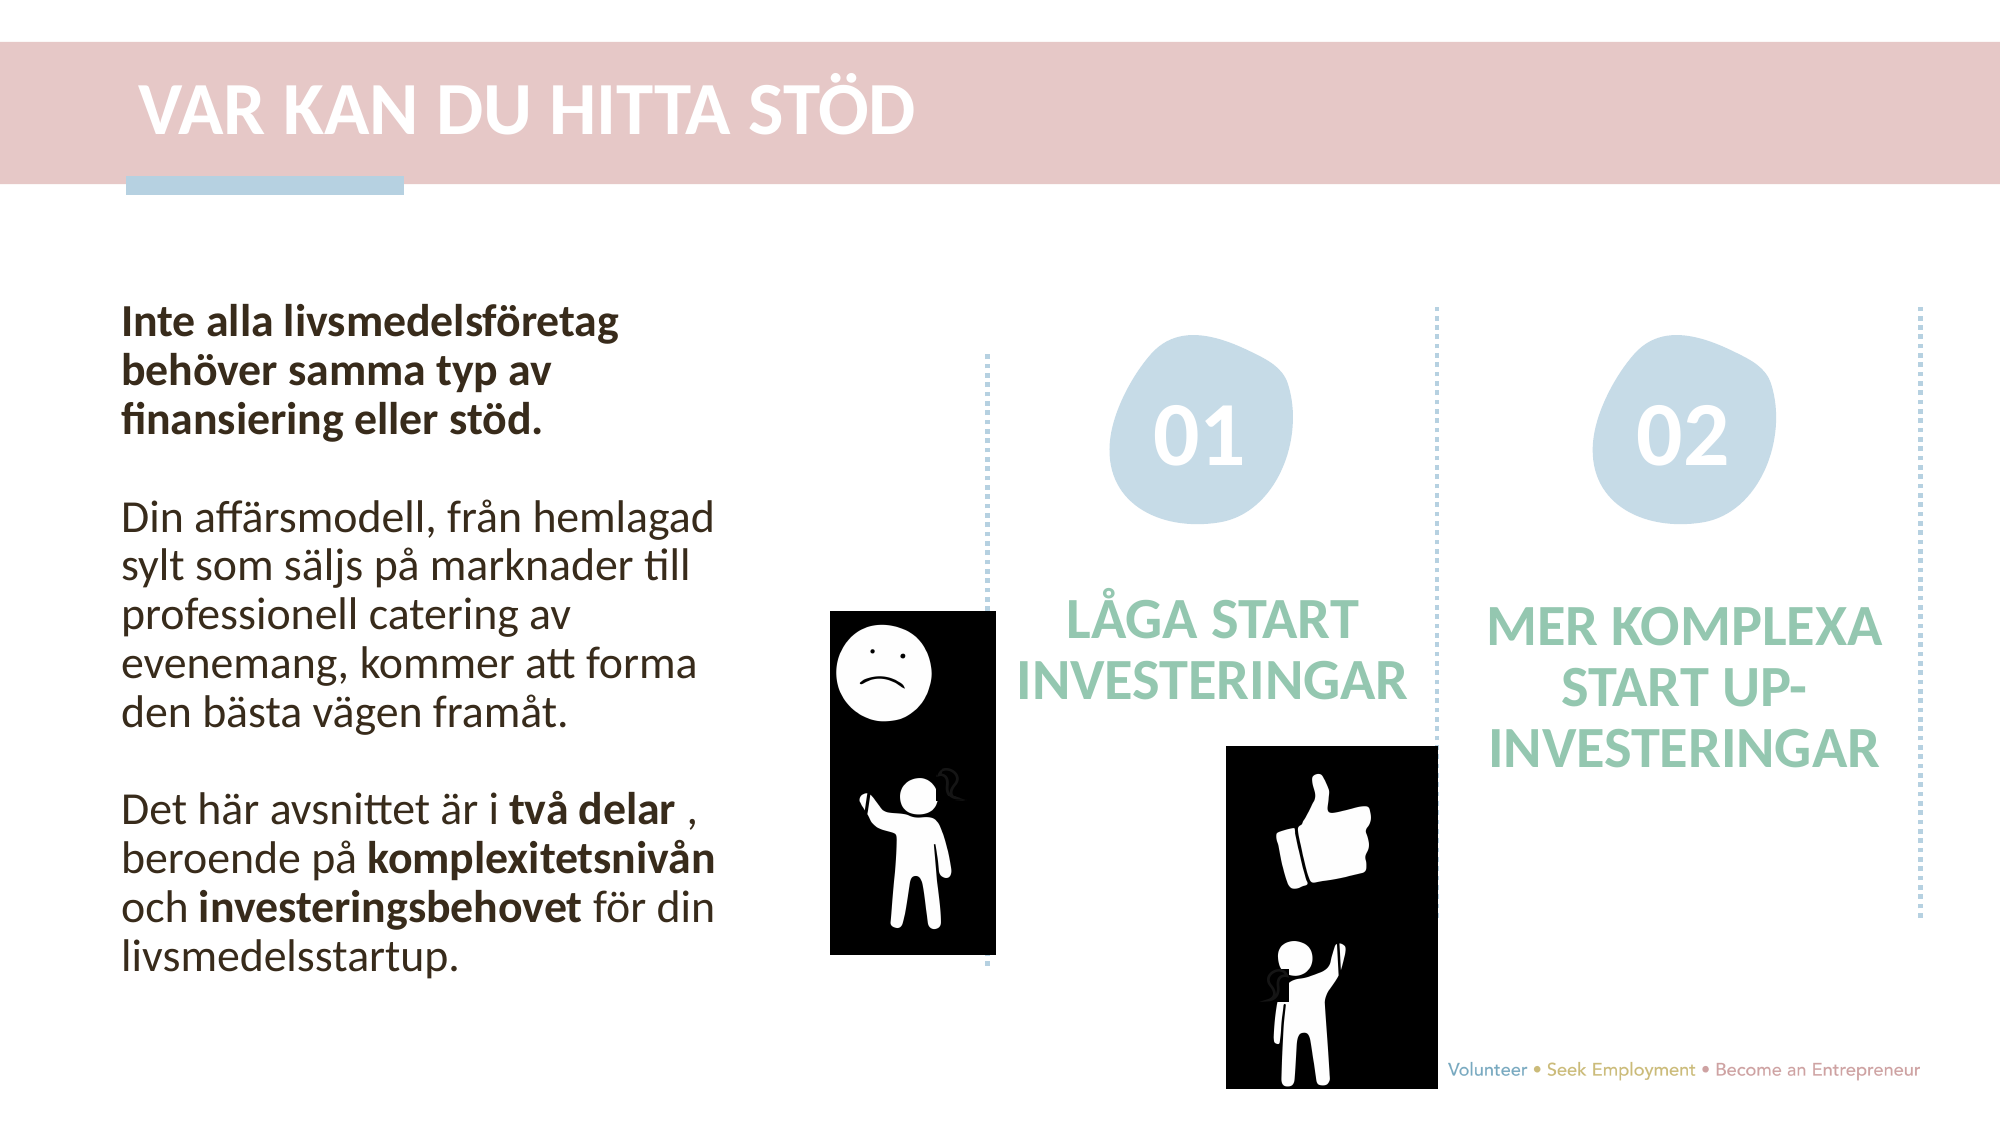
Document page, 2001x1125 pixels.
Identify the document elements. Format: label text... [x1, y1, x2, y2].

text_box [1226, 746, 1438, 1089]
picture [1418, 1046, 1971, 1103]
text_box Inte alla livsmedelsföretag behöver samma typ av finansiering eller stöd. Din affärsmodell, från hemlagad sylt som säljs på marknader till professionell catering av evenemang, kommer att forma den bästa vägen framåt. Det här avsnittet är i två delar , beroende på komplexitetsnivån och investeringsbehovet för din livsmedelsstartup. [106, 289, 782, 835]
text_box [1592, 334, 1777, 580]
list LÅGA START INVESTERINGAR [998, 581, 1427, 724]
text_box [1109, 334, 1293, 580]
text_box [830, 611, 996, 955]
list VAR KAN DU HITTA STÖD [123, 51, 1913, 170]
text_box MER KOMPLEXA START UP-INVESTERINGAR [1463, 588, 1906, 724]
